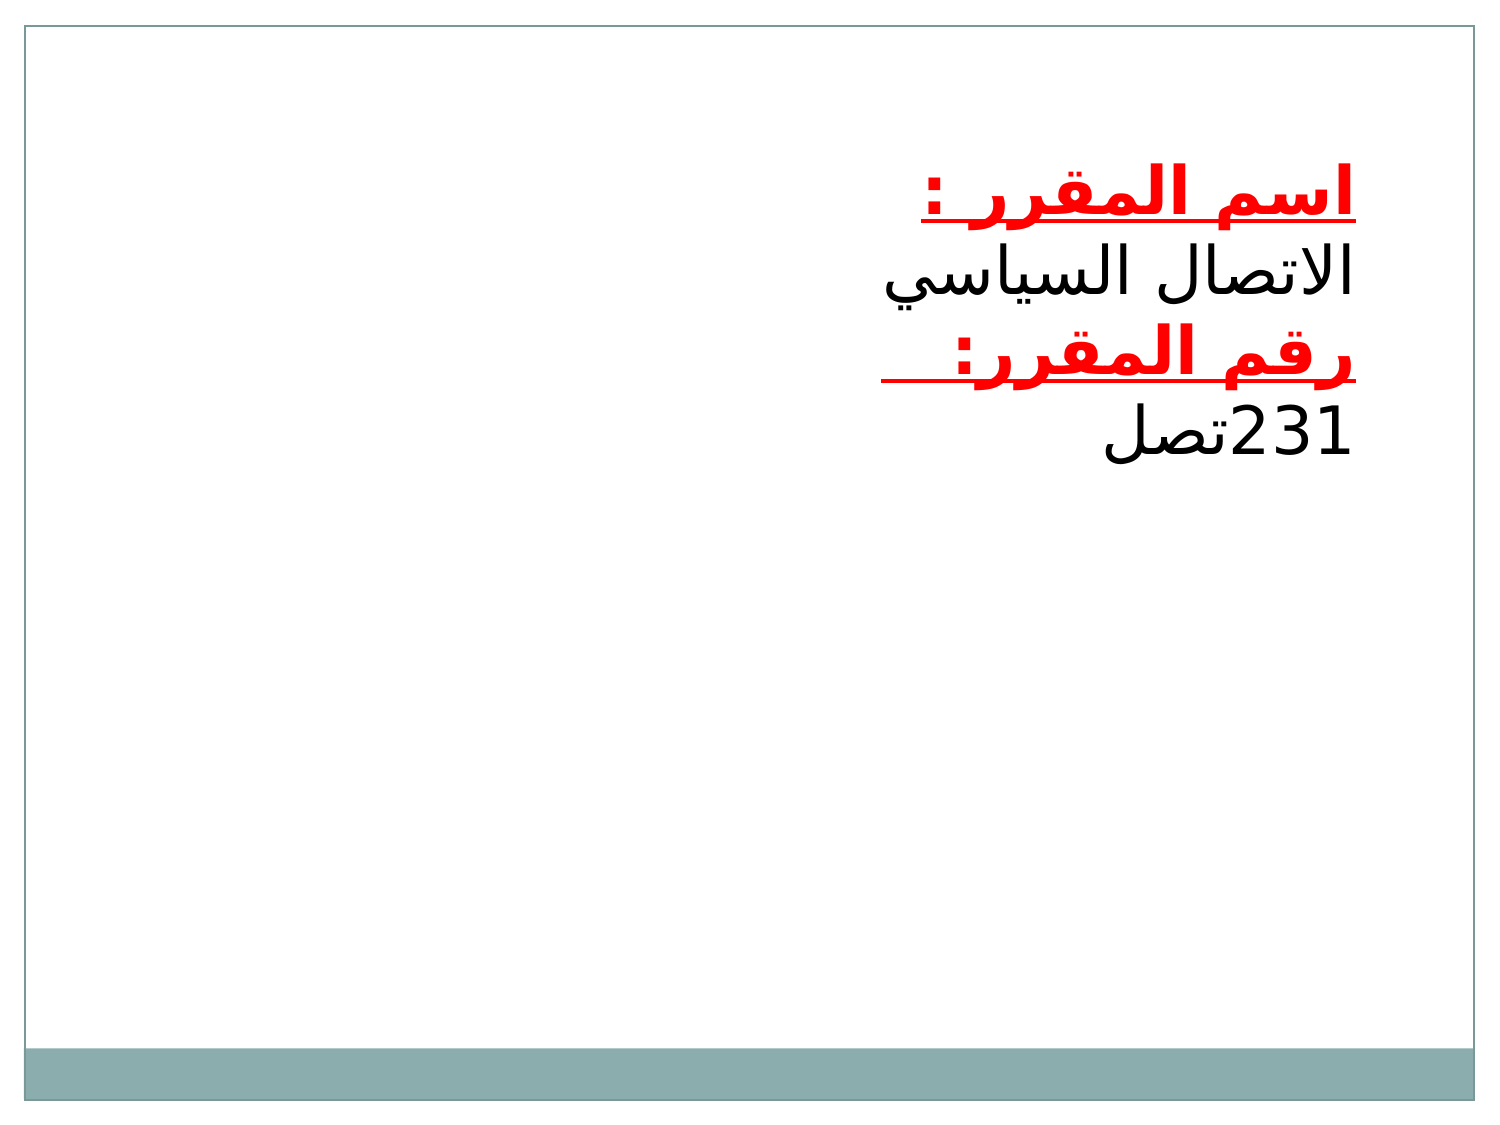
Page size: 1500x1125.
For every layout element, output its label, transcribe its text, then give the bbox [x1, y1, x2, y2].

text_box اسم المقرر : الاتصال السياسي رقم المقرر: 231تصل [621, 140, 1371, 476]
